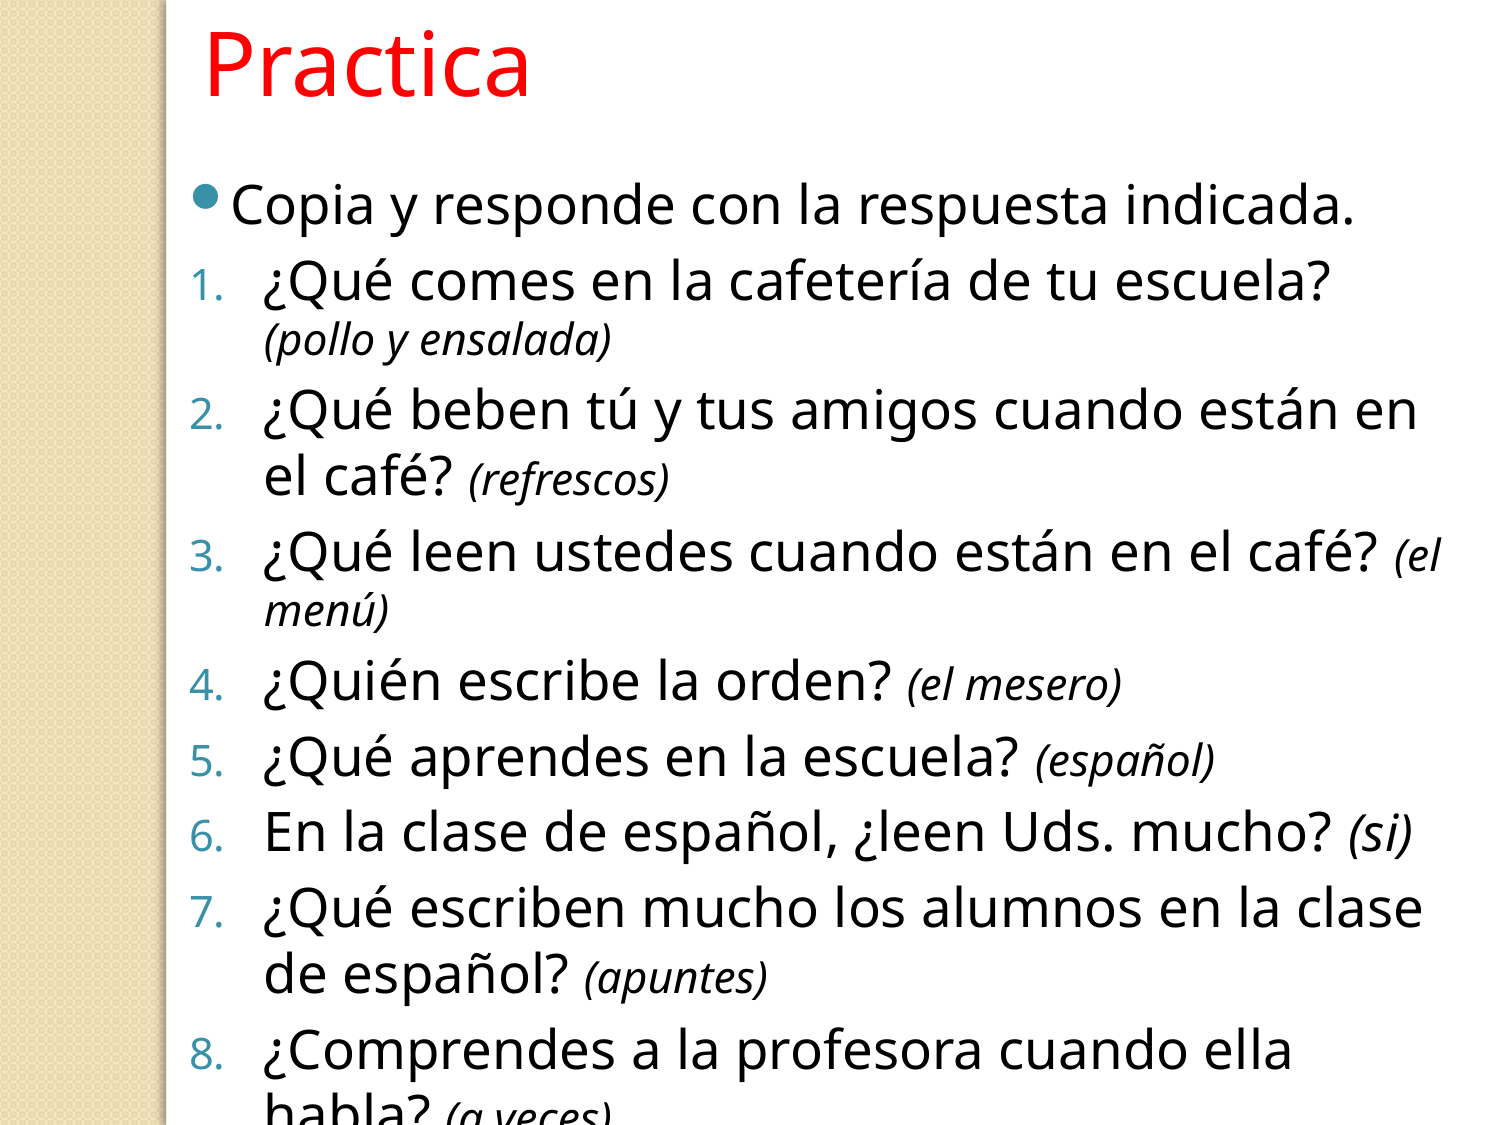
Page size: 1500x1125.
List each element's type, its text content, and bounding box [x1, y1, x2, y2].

text_box Practica [187, 0, 1418, 162]
text_box Copia y responde con la respuesta indicada. ¿Qué comes en la cafetería de tu escuela? (pollo y ensalada) ¿Qué beben tú y tus amigos cuando están en el café? (refrescos) ¿Qué leen ustedes cuando están en el café? (el menú) ¿Quién escribe la orden? (el mesero) ¿Qué aprendes en la escuela? (español) En la clase de español, ¿leen Uds. mucho? (si) ¿Qué escriben mucho los alumnos en la clase de español? (apuntes) ¿Comprendes a la profesora cuando ella habla? (a veces) [162, 162, 1463, 1125]
